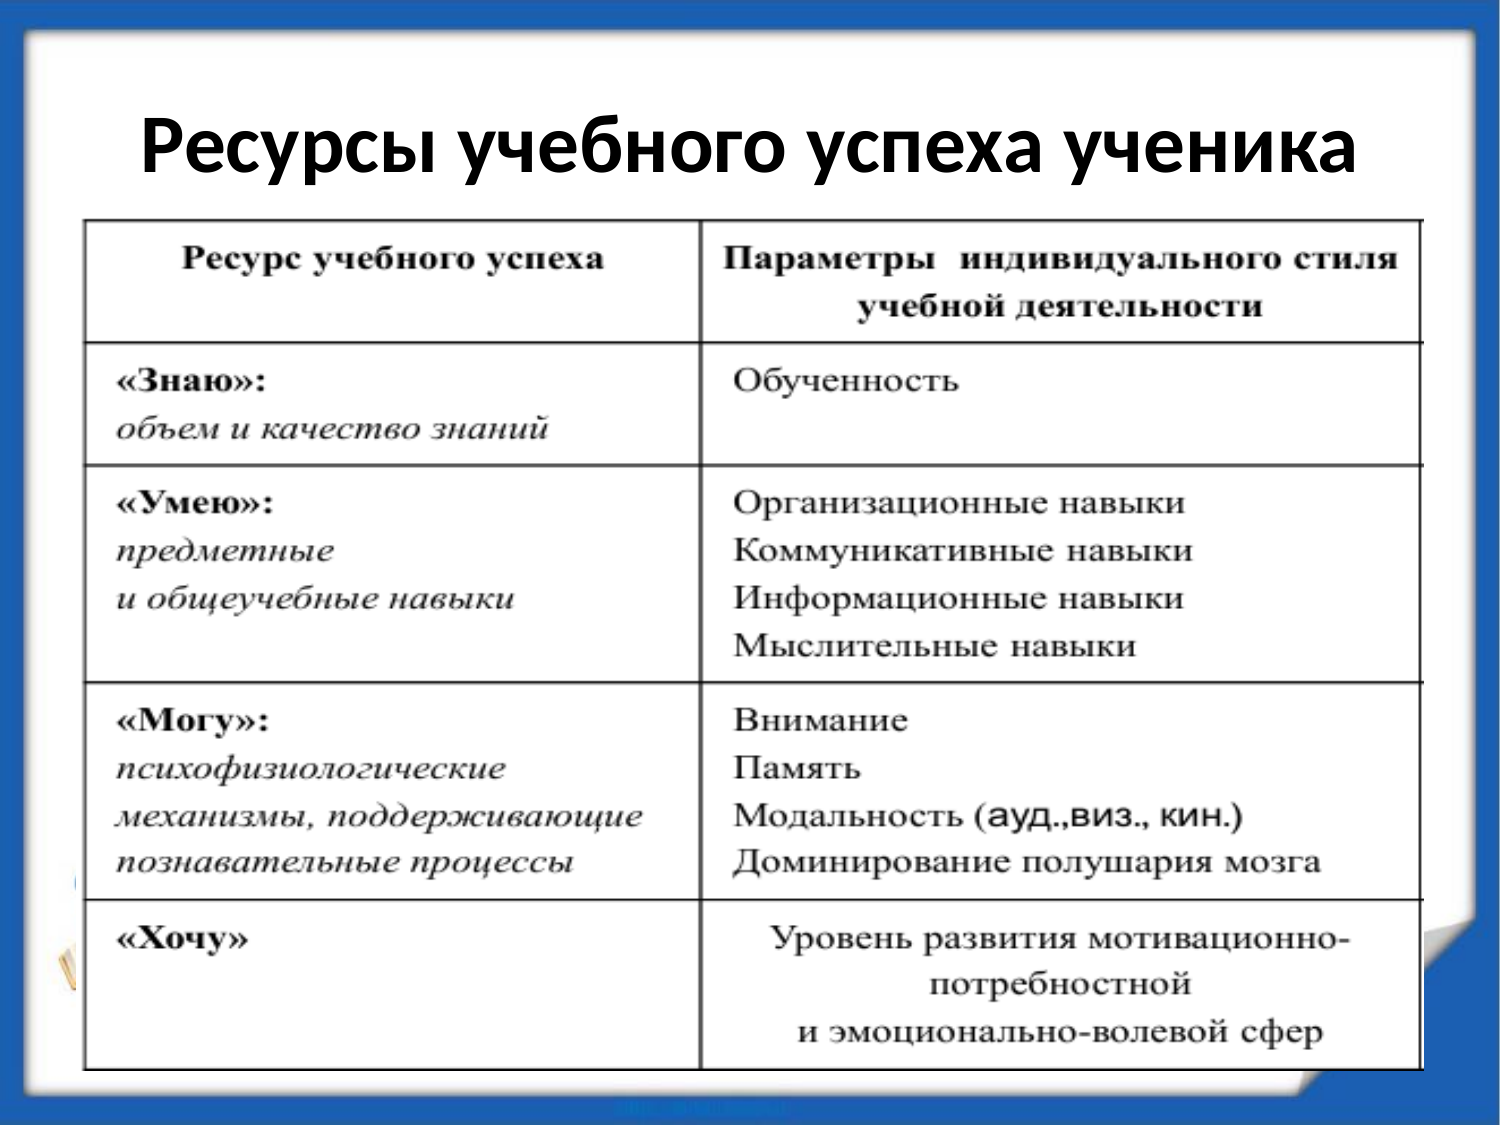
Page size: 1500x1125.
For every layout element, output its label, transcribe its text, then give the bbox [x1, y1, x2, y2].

picture [0, 0, 1500, 1125]
title Ресурсы учебного успеха ученика [75, 45, 1425, 211]
